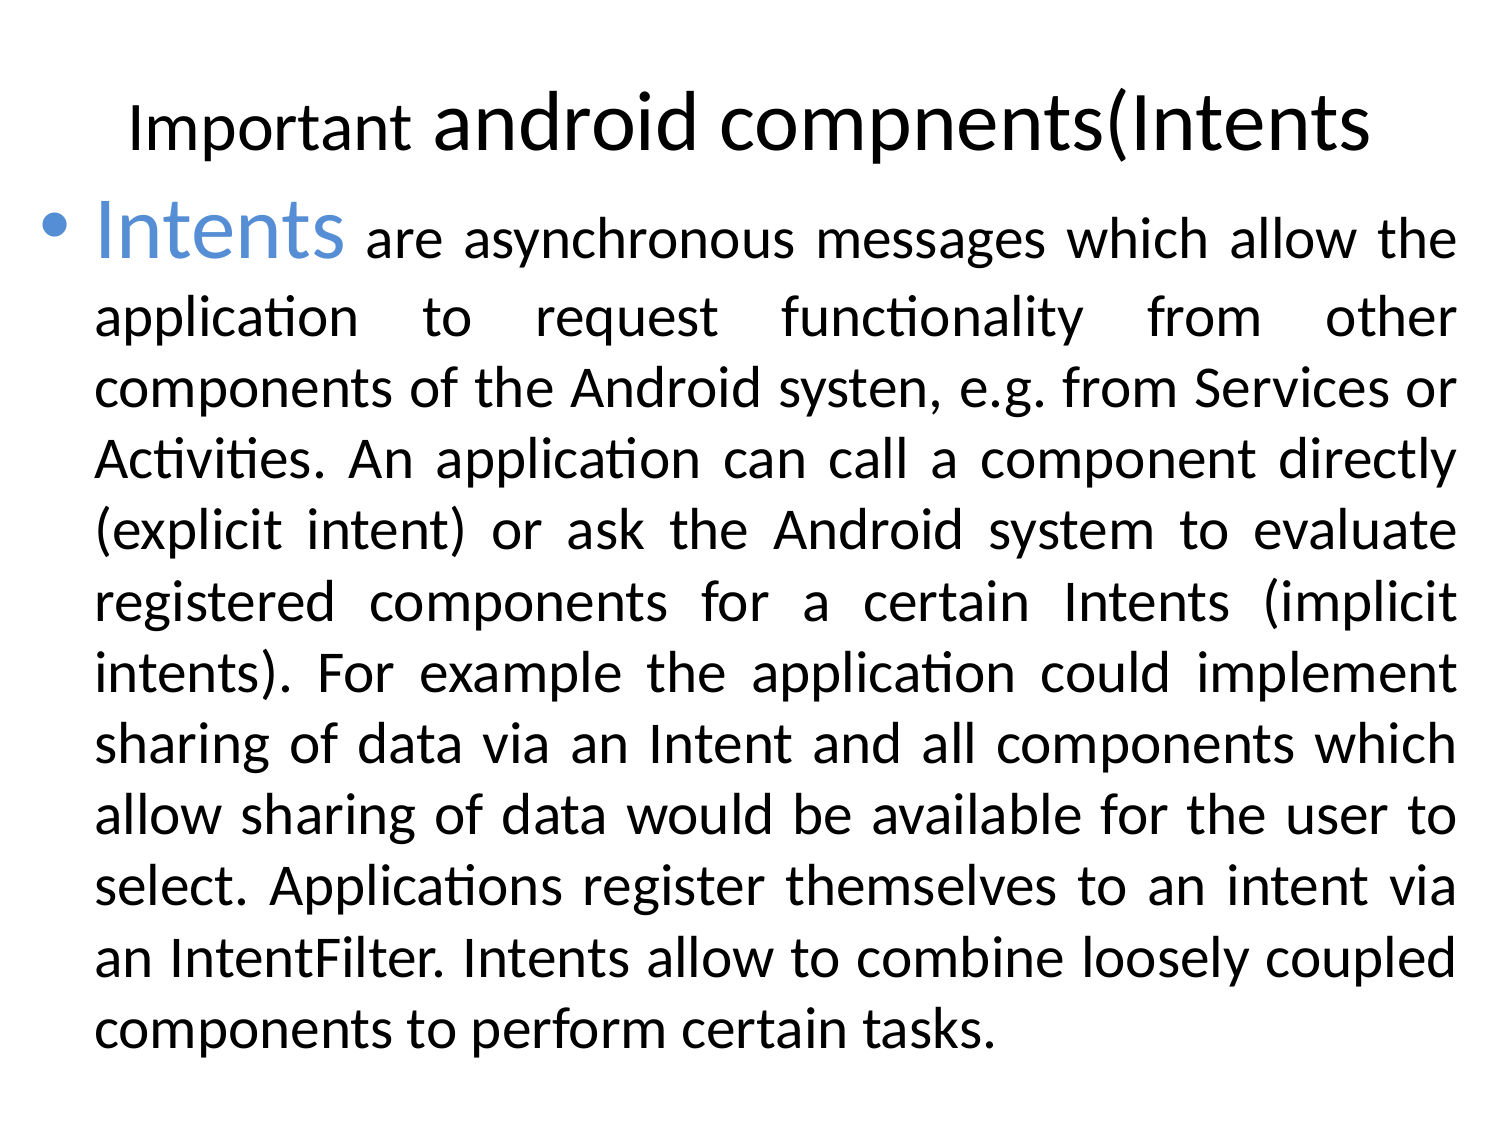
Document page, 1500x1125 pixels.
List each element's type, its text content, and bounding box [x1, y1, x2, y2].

list Intents are asynchronous messages which allow the application to request functionality from other components of the Android systen, e.g. from Services or Activities. An application can call a component directly (explicit intent) or ask the Android system to evaluate registered components for a certain Intents (implicit intents). For example the application could implement sharing of data via an Intent and all components which allow sharing of data would be available for the user to select. Applications register themselves to an intent via an IntentFilter. Intents allow to combine loosely coupled components to perform certain tasks. [24, 162, 1475, 1088]
title Important android compnents(Intents [75, 45, 1425, 162]
